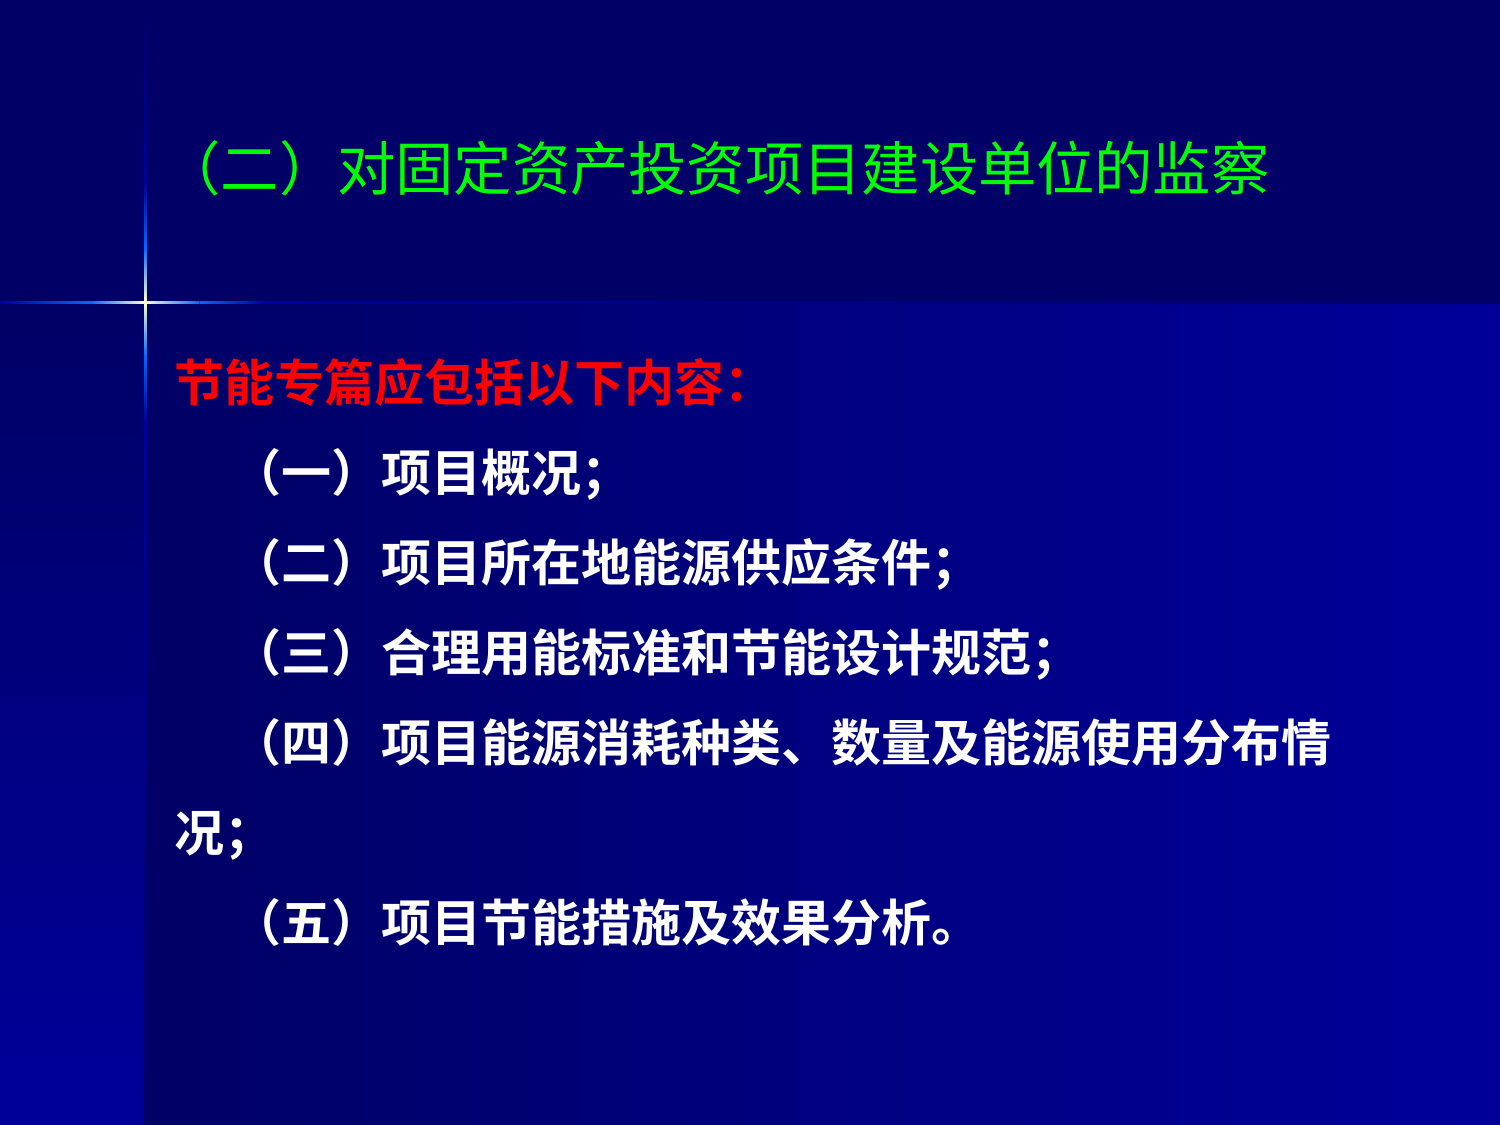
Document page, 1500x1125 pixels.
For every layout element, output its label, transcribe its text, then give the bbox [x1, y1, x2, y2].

list 节能专篇应包括以下内容： （一）项目概况； （二）项目所在地能源供应条件； （三）合理用能标准和节能设计规范； （四）项目能源消耗种类、数量及能源使用分布情况； （五）项目节能措施及效果分析。 [159, 314, 1389, 1001]
title （二）对固定资产投资项目建设单位的监察 [147, 49, 1413, 286]
